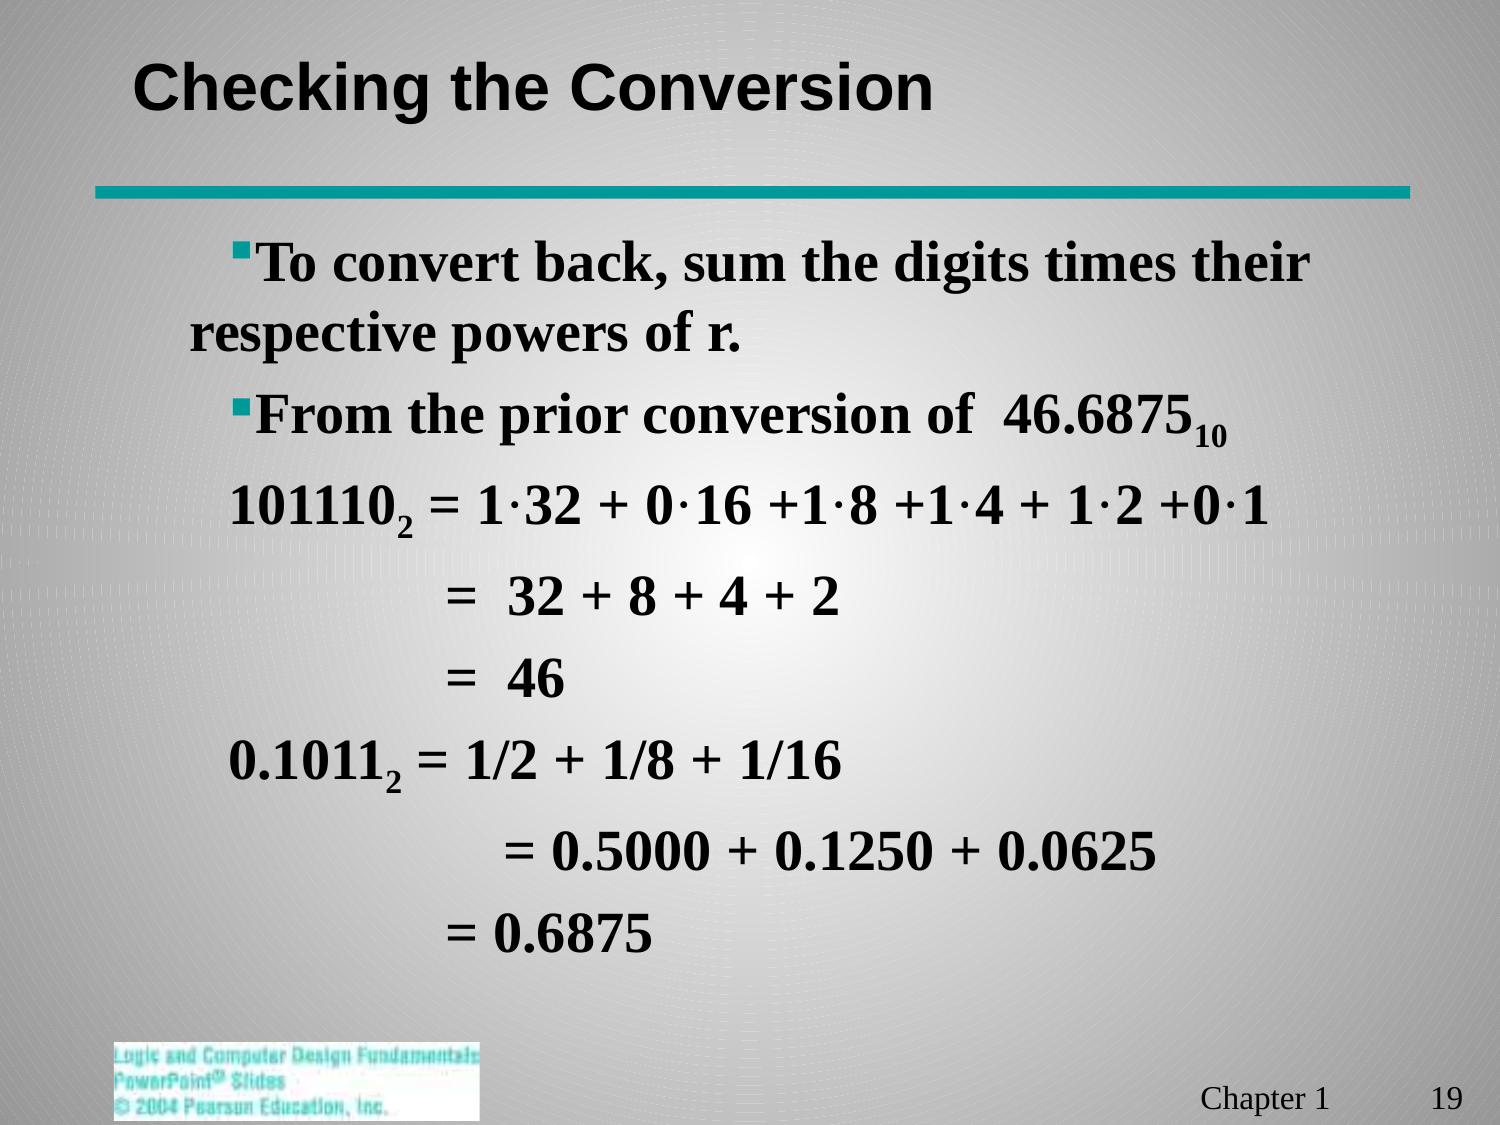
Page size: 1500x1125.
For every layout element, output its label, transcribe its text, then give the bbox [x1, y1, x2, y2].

list To convert back, sum the digits times their respective powers of r. From the prior conversion of 46.687510 1011102 = 1·32 + 0·16 +1·8 +1·4 + 1·2 +0·1 = 32 + 8 + 4 + 2 = 46 0.10112 = 1/2 + 1/8 + 1/16 = 0.5000 + 0.1250 + 0.0625 = 0.6875 [117, 215, 1394, 1041]
slide_number Chapter 1 19 [1185, 1068, 1500, 1125]
picture [113, 1042, 480, 1121]
title Checking the Conversion [117, 0, 1393, 168]
